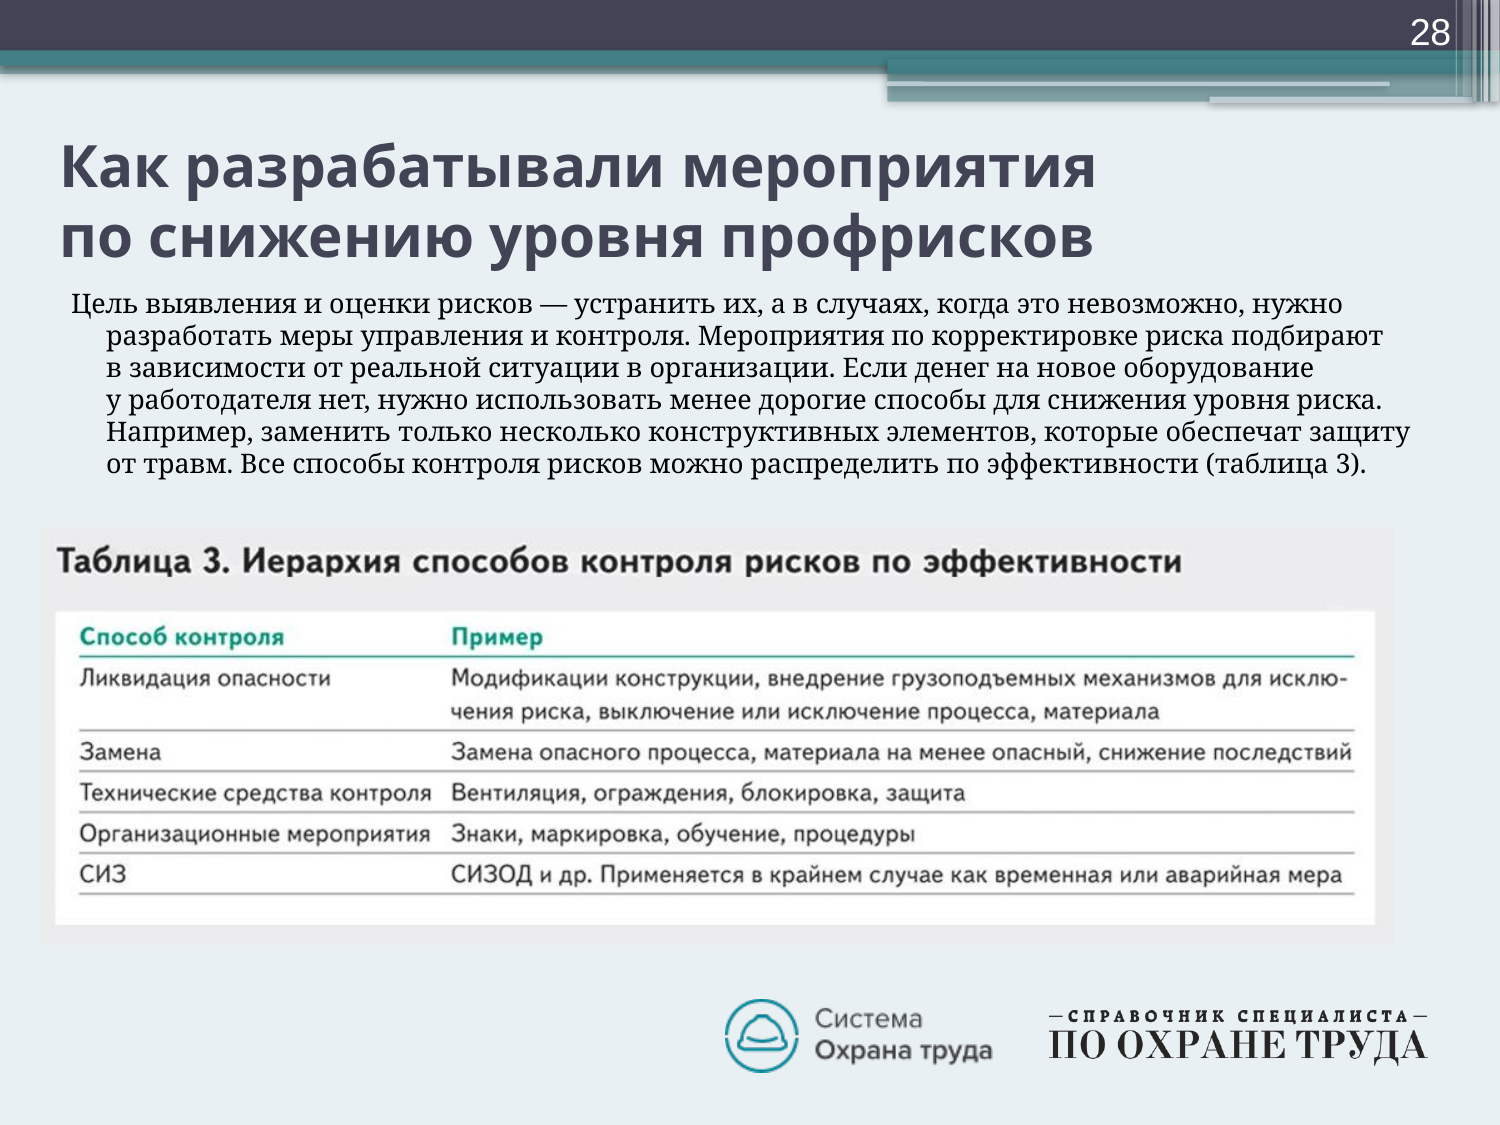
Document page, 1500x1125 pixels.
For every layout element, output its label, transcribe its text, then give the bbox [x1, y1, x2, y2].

list Цель выявления и оценки рисков — устранить их, а в случаях, когда это невозможно, нужно разработать меры управления и контроля. Мероприятия по корректировке риска подбирают в зависимости от реальной ситуации в организации. Если денег на новое оборудование у работодателя нет, нужно использовать менее дорогие способы для снижения уровня риска. Например, заменить только несколько конструктивных элементов, которые обеспечат защиту от травм. Все способы контроля рисков можно распределить по эффективности (таблица 3). [41, 278, 1447, 516]
picture [725, 999, 993, 1074]
picture [41, 526, 1394, 946]
picture [1048, 1009, 1428, 1066]
title Как разрабатывали мероприятия по снижению уровня профрисков [44, 114, 1477, 285]
slide_number 28 [1341, 0, 1466, 61]
